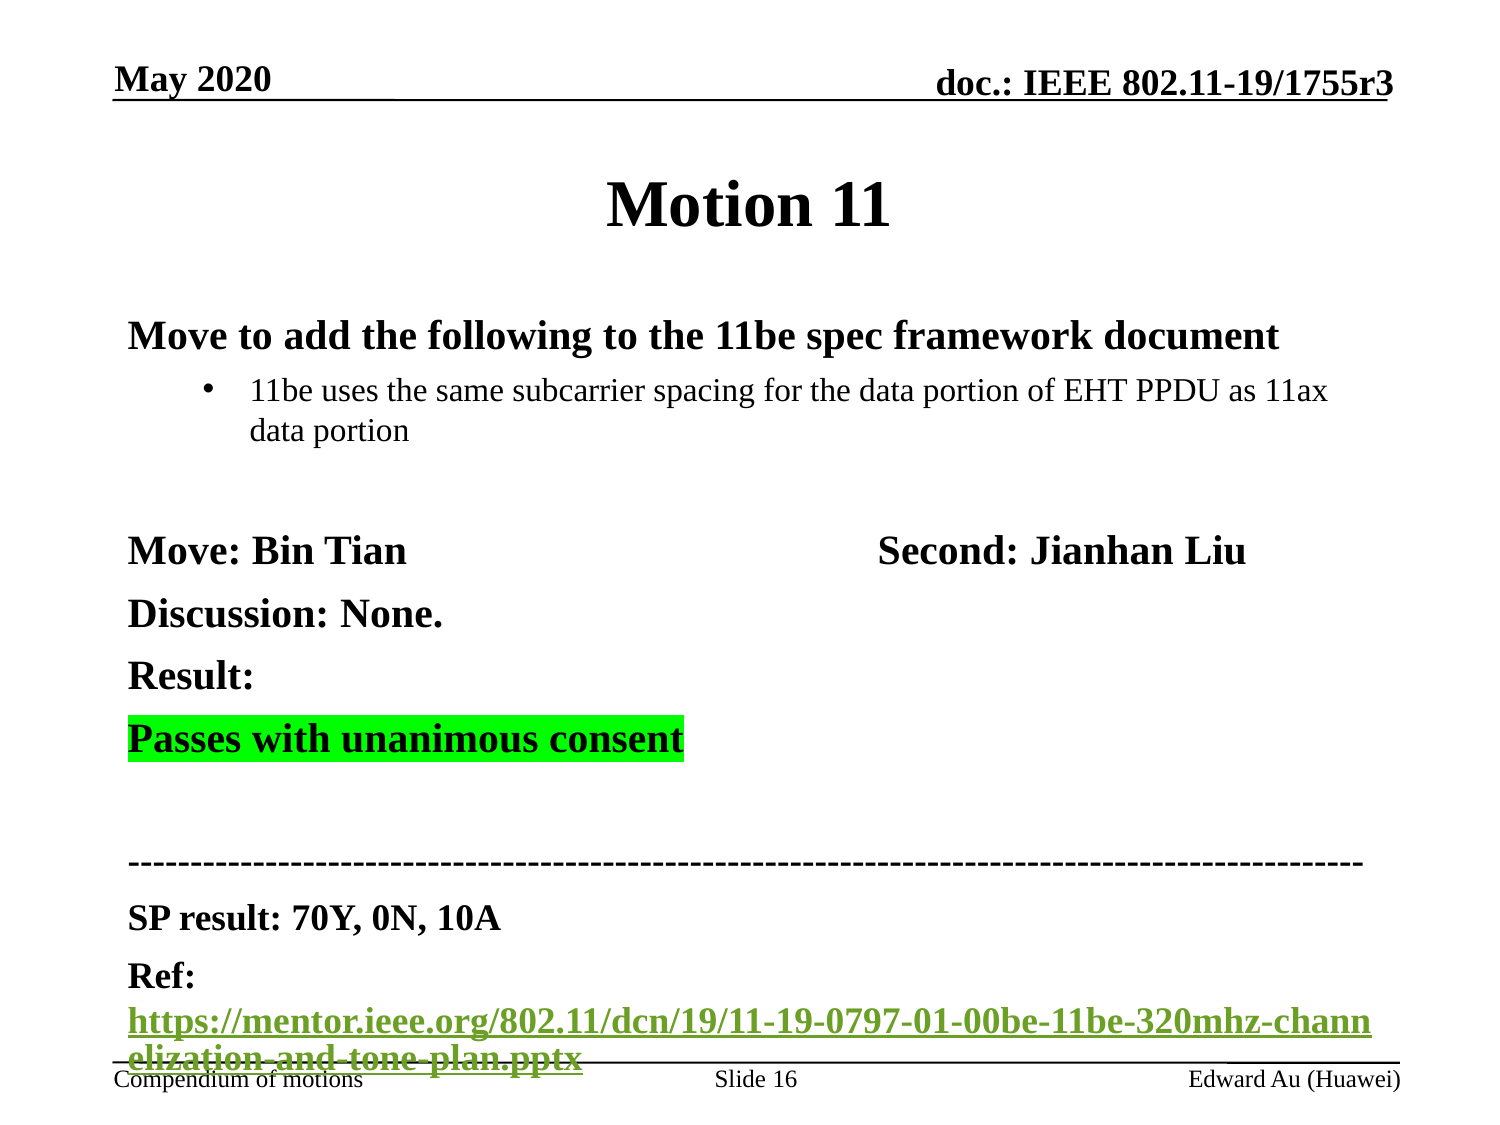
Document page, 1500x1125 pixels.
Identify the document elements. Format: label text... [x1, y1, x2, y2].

slide_number Slide 16 [712, 1061, 800, 1123]
title Motion 11 [112, 112, 1388, 288]
list Move to add the following to the 11be spec framework document 11be uses the same subcarrier spacing for the data portion of EHT PPDU as 11ax data portion Move: Bin Tian Second: Jianhan Liu Discussion: None. Result: Passes with unanimous consent --------------------------------------------------------------------------------------------------- SP result: 70Y, 0N, 10A Ref: https://mentor.ieee.org/802.11/dcn/19/11-19-0797-01-00be-11be-320mhz-channelization-and-tone-plan.pptx [112, 299, 1388, 1063]
footer Edward Au (Huawei) [878, 1061, 1402, 1093]
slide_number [114, 54, 423, 100]
